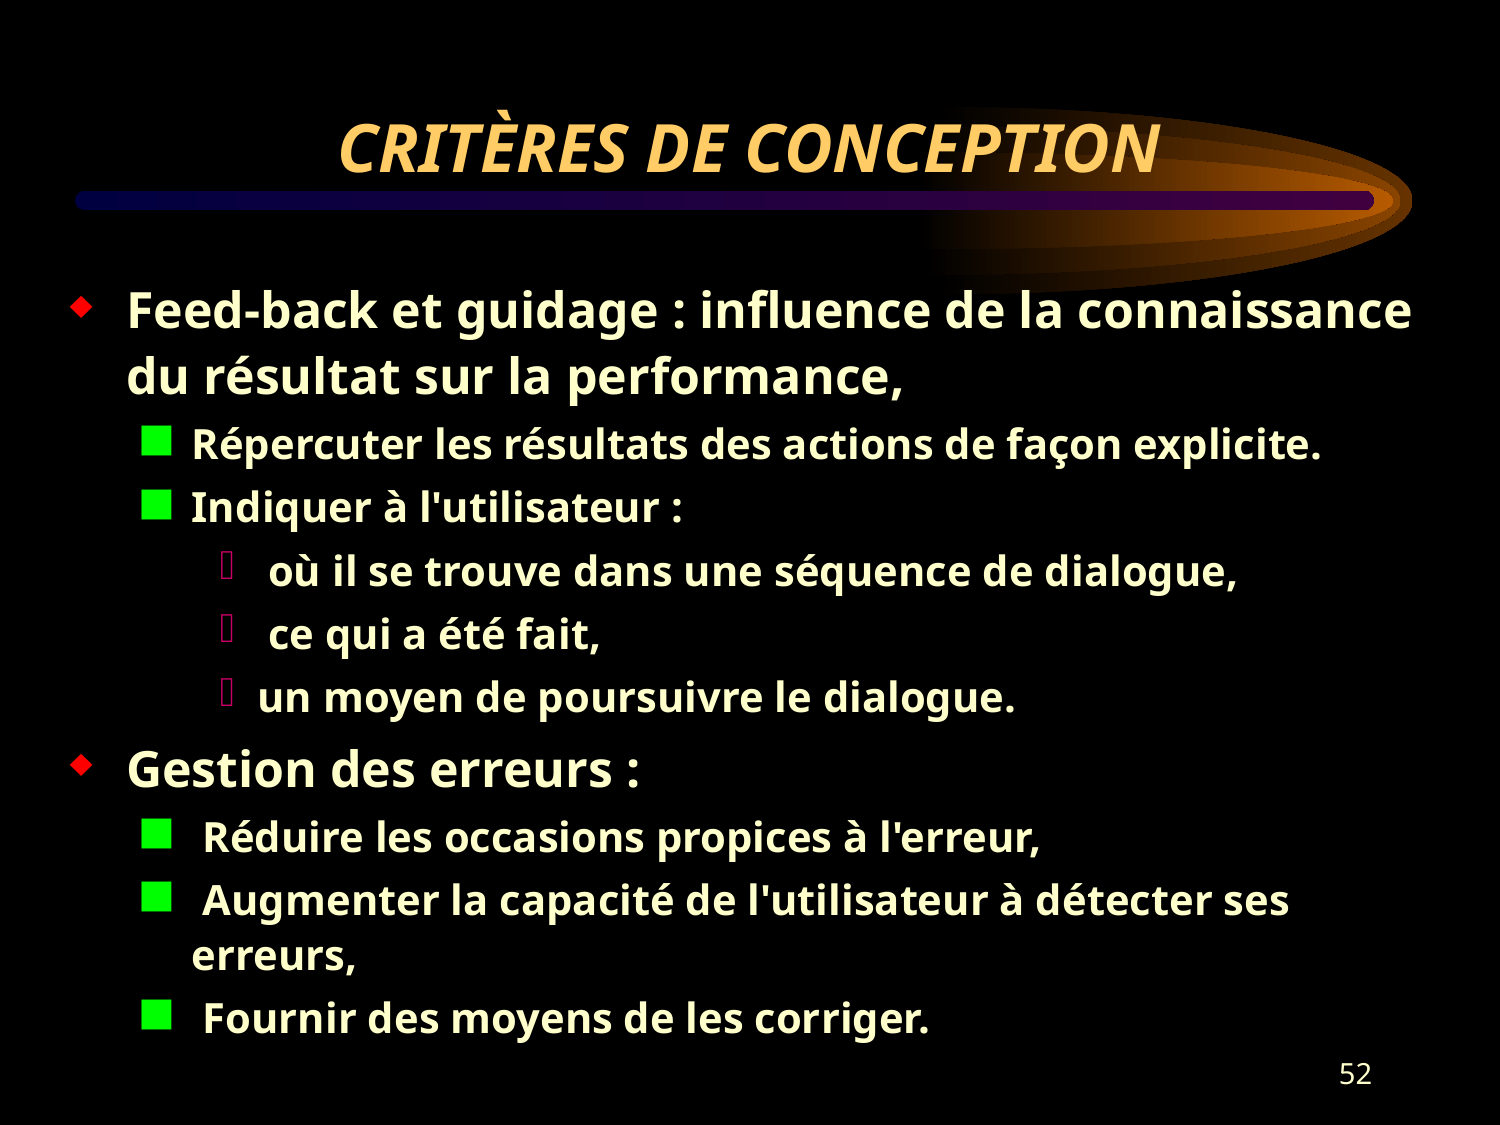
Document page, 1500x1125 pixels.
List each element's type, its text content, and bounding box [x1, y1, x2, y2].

slide_number 52 [1074, 1037, 1388, 1113]
list Feed-back et guidage : influence de la connaissance du résultat sur la performance, Répercuter les résultats des actions de façon explicite. Indiquer à l'utilisateur : où il se trouve dans une séquence de dialogue, ce qui a été fait, un moyen de poursuivre le dialogue. Gestion des erreurs : Réduire les occasions propices à l'erreur, Augmenter la capacité de l'utilisateur à détecter ses erreurs, Fournir des moyens de les corriger. [54, 264, 1474, 941]
title CRITÈRES DE CONCEPTION [112, 73, 1388, 262]
